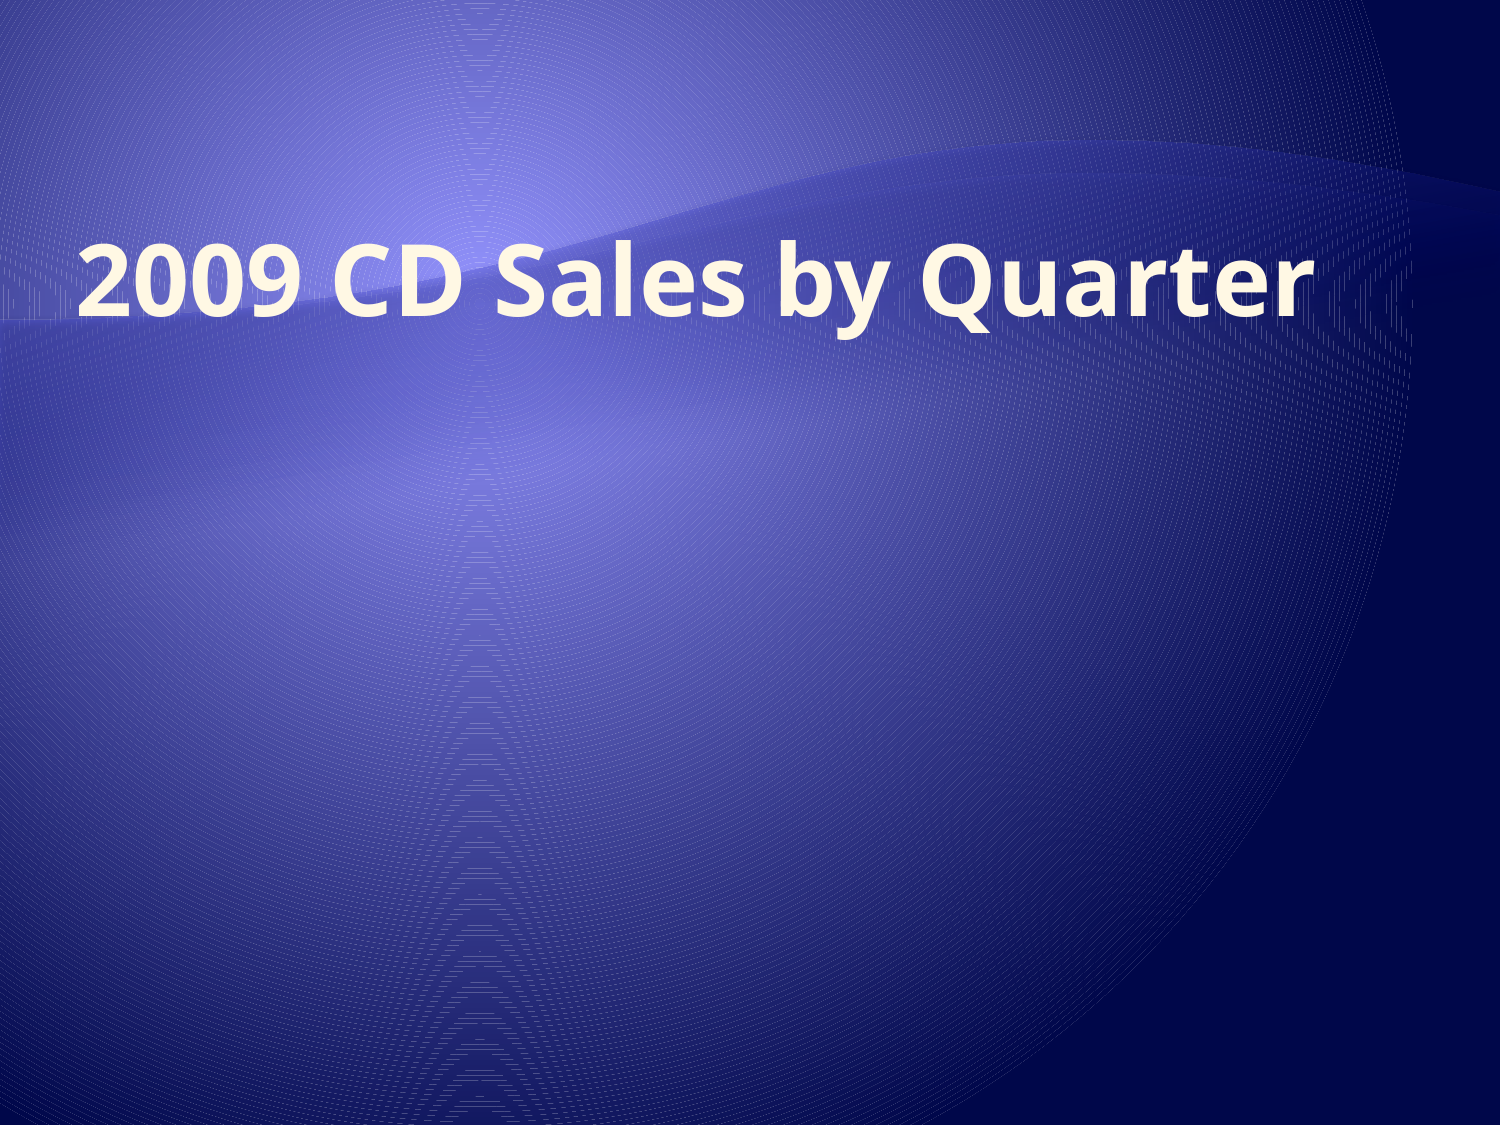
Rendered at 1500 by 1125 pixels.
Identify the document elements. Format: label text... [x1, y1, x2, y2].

title 2009 CD Sales by Quarter [75, 149, 1425, 338]
